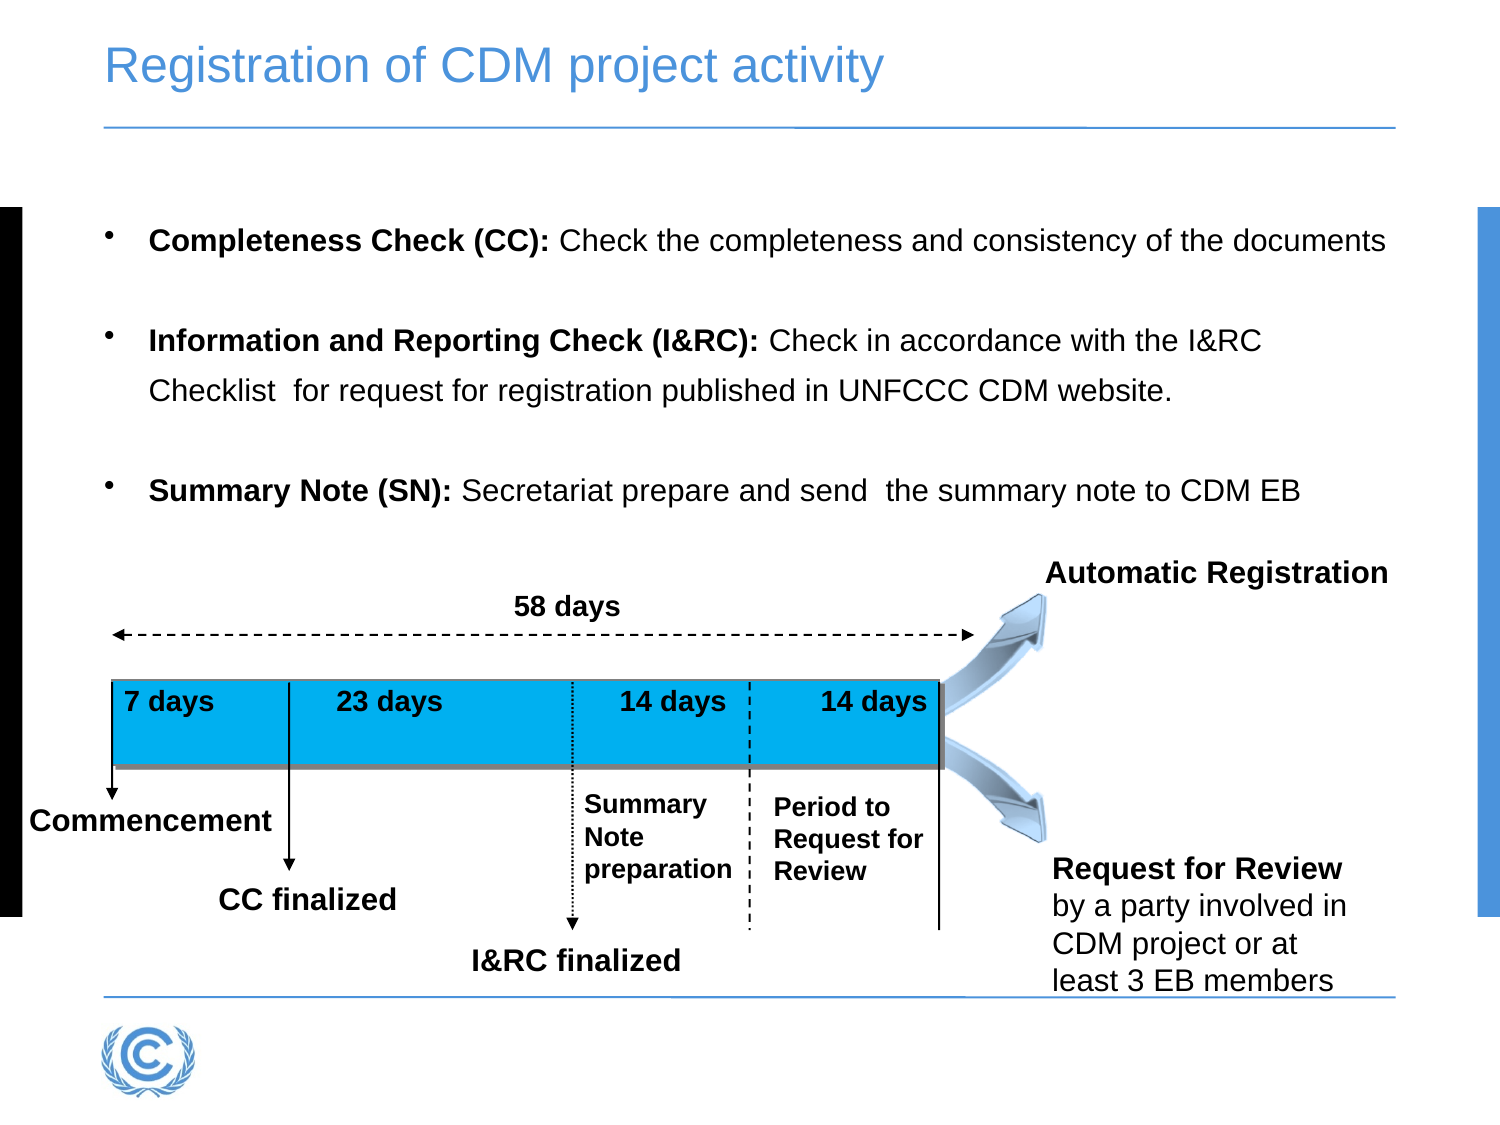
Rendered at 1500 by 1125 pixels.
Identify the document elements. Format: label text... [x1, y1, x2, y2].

picture [101, 1001, 209, 1108]
list Completeness Check (CC): Check the completeness and consistency of the documents Information and Reporting Check (I&RC): Check in accordance with the I&RC Checklist for request for registration published in UNFCCC CDM website. Summary Note (SN): Secretariat prepare and send the summary note to CDM EB [104, 207, 1395, 490]
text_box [28, 551, 1447, 1000]
title Registration of CDM project activity [104, 50, 1396, 103]
